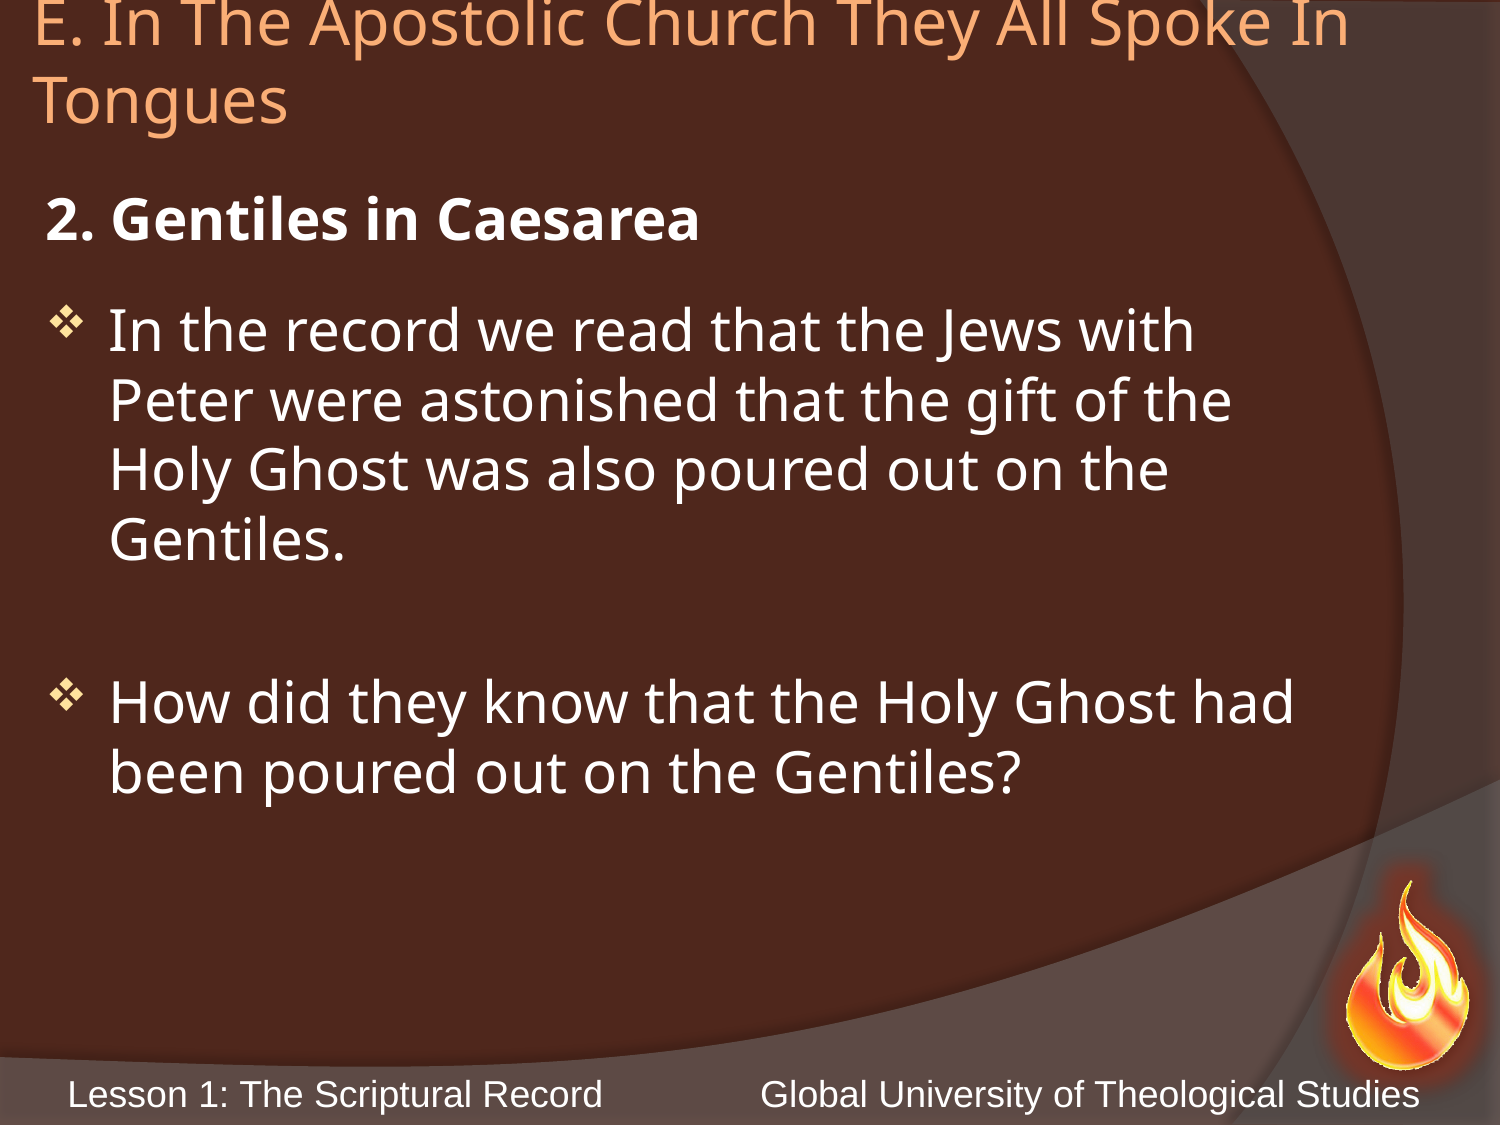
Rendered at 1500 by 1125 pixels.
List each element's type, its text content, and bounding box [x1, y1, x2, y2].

picture [1339, 874, 1476, 1078]
text_box Lesson 1: The Scriptural Record Global University of Theological Studies [0, 1062, 1500, 1123]
list 2. Gentiles in Caesarea In the record we read that the Jews with Peter were astonished that the gift of the Holy Ghost was also poured out on the Gentiles. How did they know that the Holy Ghost had been poured out on the Gentiles? [24, 174, 1313, 1013]
title E. In The Apostolic Church They All Spoke In Tongues [24, 0, 1500, 118]
